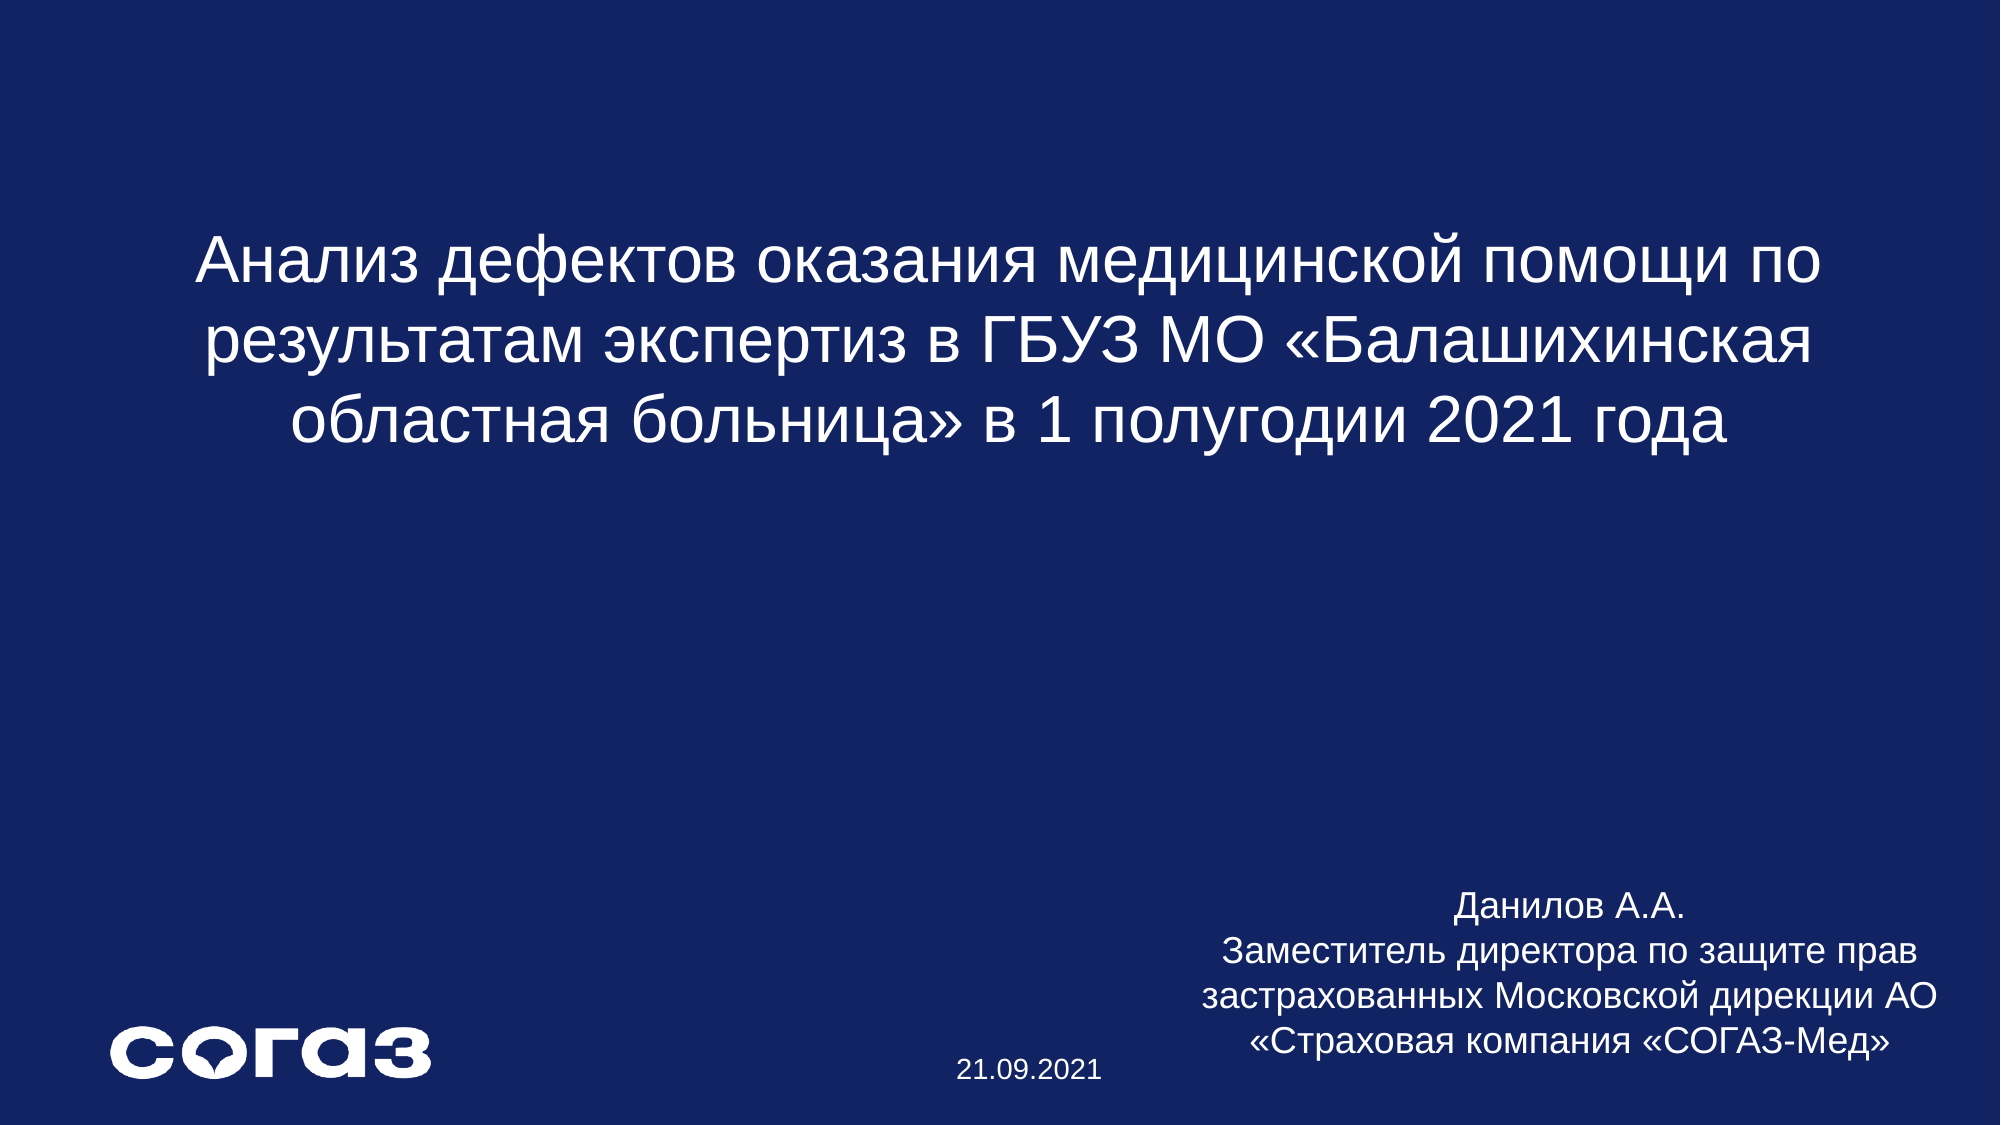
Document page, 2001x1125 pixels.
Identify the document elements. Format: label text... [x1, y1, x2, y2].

text_box Данилов А.А. Заместитель директора по защите прав застрахованных Московской дирекции АО «Страховая компания «СОГАЗ-Мед» [1140, 828, 2000, 1006]
picture [109, 1025, 432, 1080]
title Анализ дефектов оказания медицинской помощи по результатам экспертиз в ГБУЗ МО «Балашихинская областная больница» в 1 полугодии 2021 года [84, 208, 1935, 356]
text_box 21.09.2021 [941, 1034, 1129, 1095]
